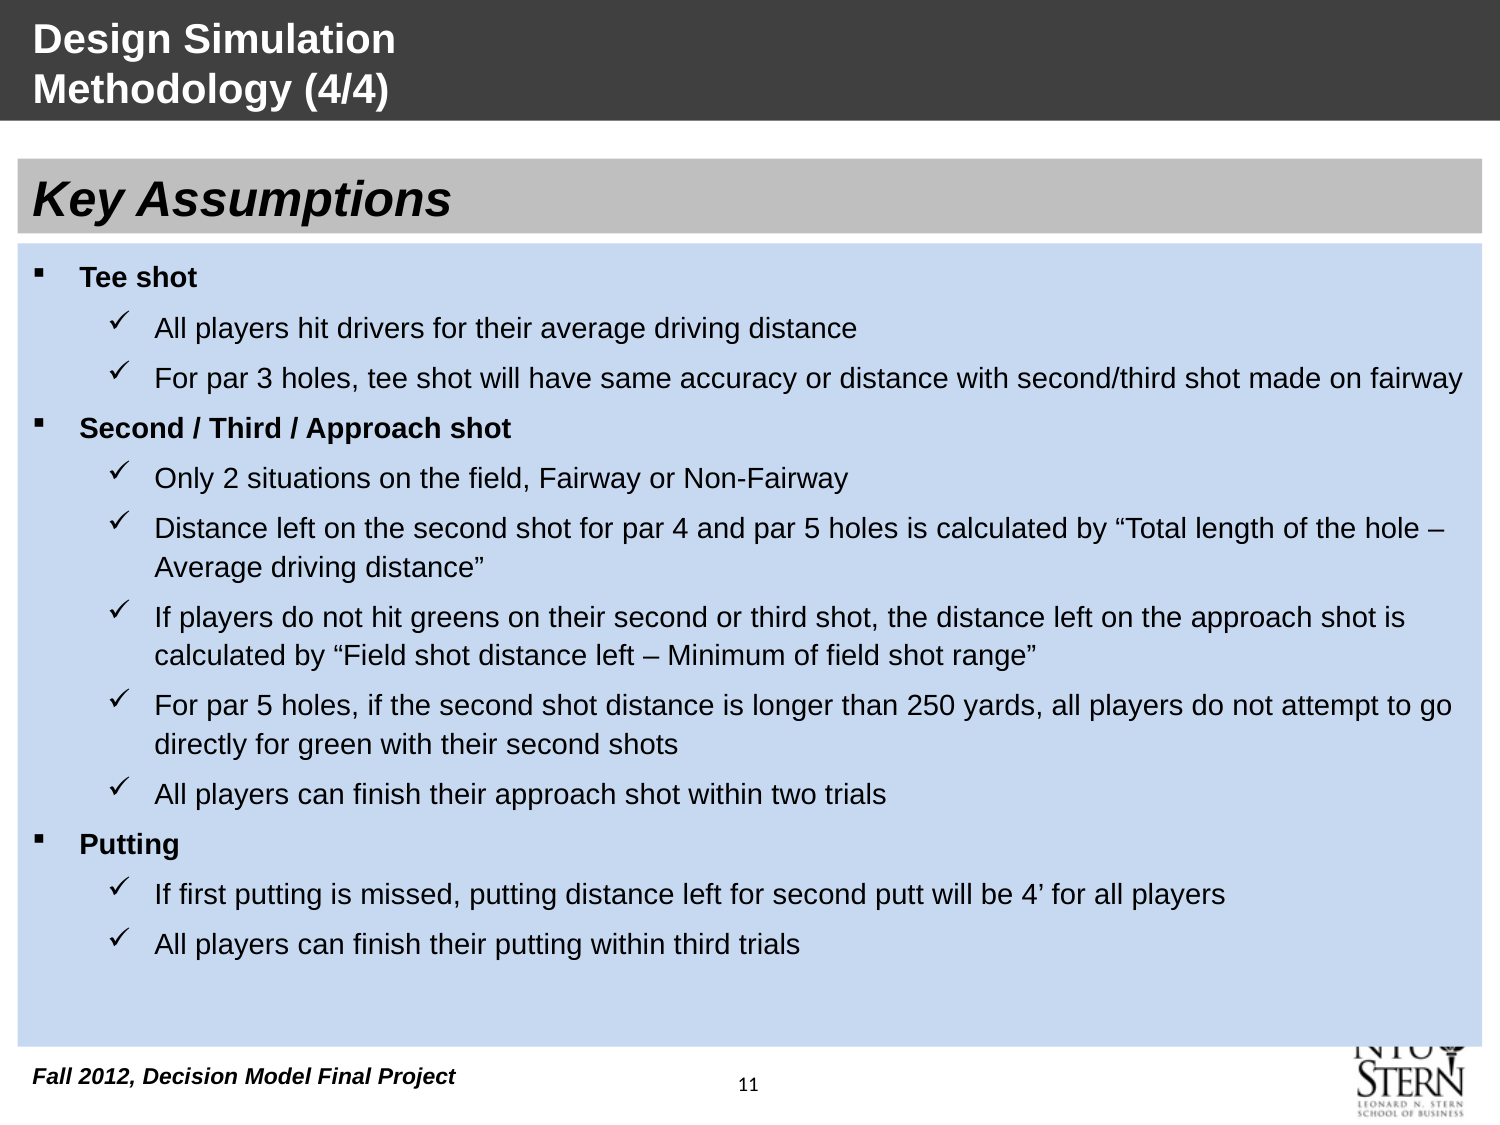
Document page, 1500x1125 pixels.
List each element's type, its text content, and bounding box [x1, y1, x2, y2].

picture [1352, 1047, 1468, 1121]
text_box Tee shot All players hit drivers for their average driving distance For par 3 holes, tee shot will have same accuracy or distance with second/third shot made on fairway Second / Third / Approach shot Only 2 situations on the field, Fairway or Non-Fairway Distance left on the second shot for par 4 and par 5 holes is calculated by “Total length of the hole – Average driving distance” If players do not hit greens on their second or third shot, the distance left on the approach shot is calculated by “Field shot distance left – Minimum of field shot range” For par 5 holes, if the second shot distance is longer than 250 yards, all players do not attempt to go directly for green with their second shots All players can finish their approach shot within two trials Putting If first putting is missed, putting distance left for second putt will be 4’ for all players All players can finish their putting within third trials [17, 243, 1483, 1047]
title Design Simulation Methodology (4/4) [17, 28, 503, 95]
text_box Key Assumptions [17, 158, 1483, 234]
